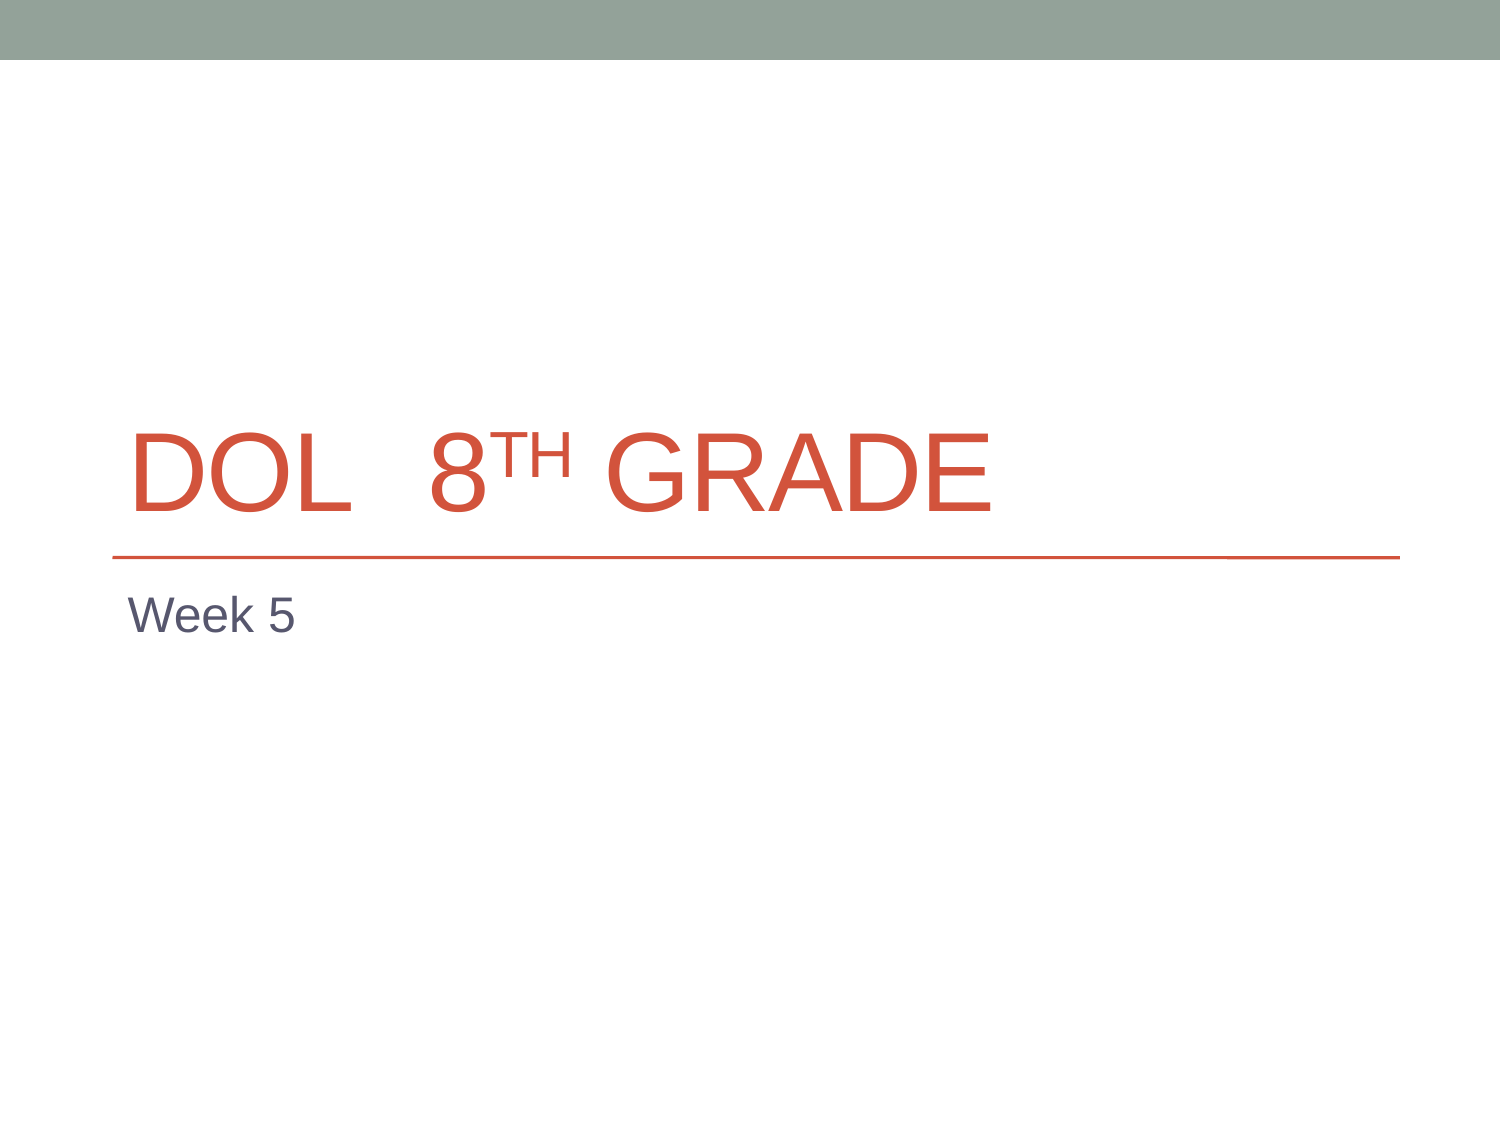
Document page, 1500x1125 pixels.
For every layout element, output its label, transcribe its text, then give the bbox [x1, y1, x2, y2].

title Dol 8th grade [112, 224, 1400, 542]
subtitle Week 5 [112, 575, 1163, 863]
